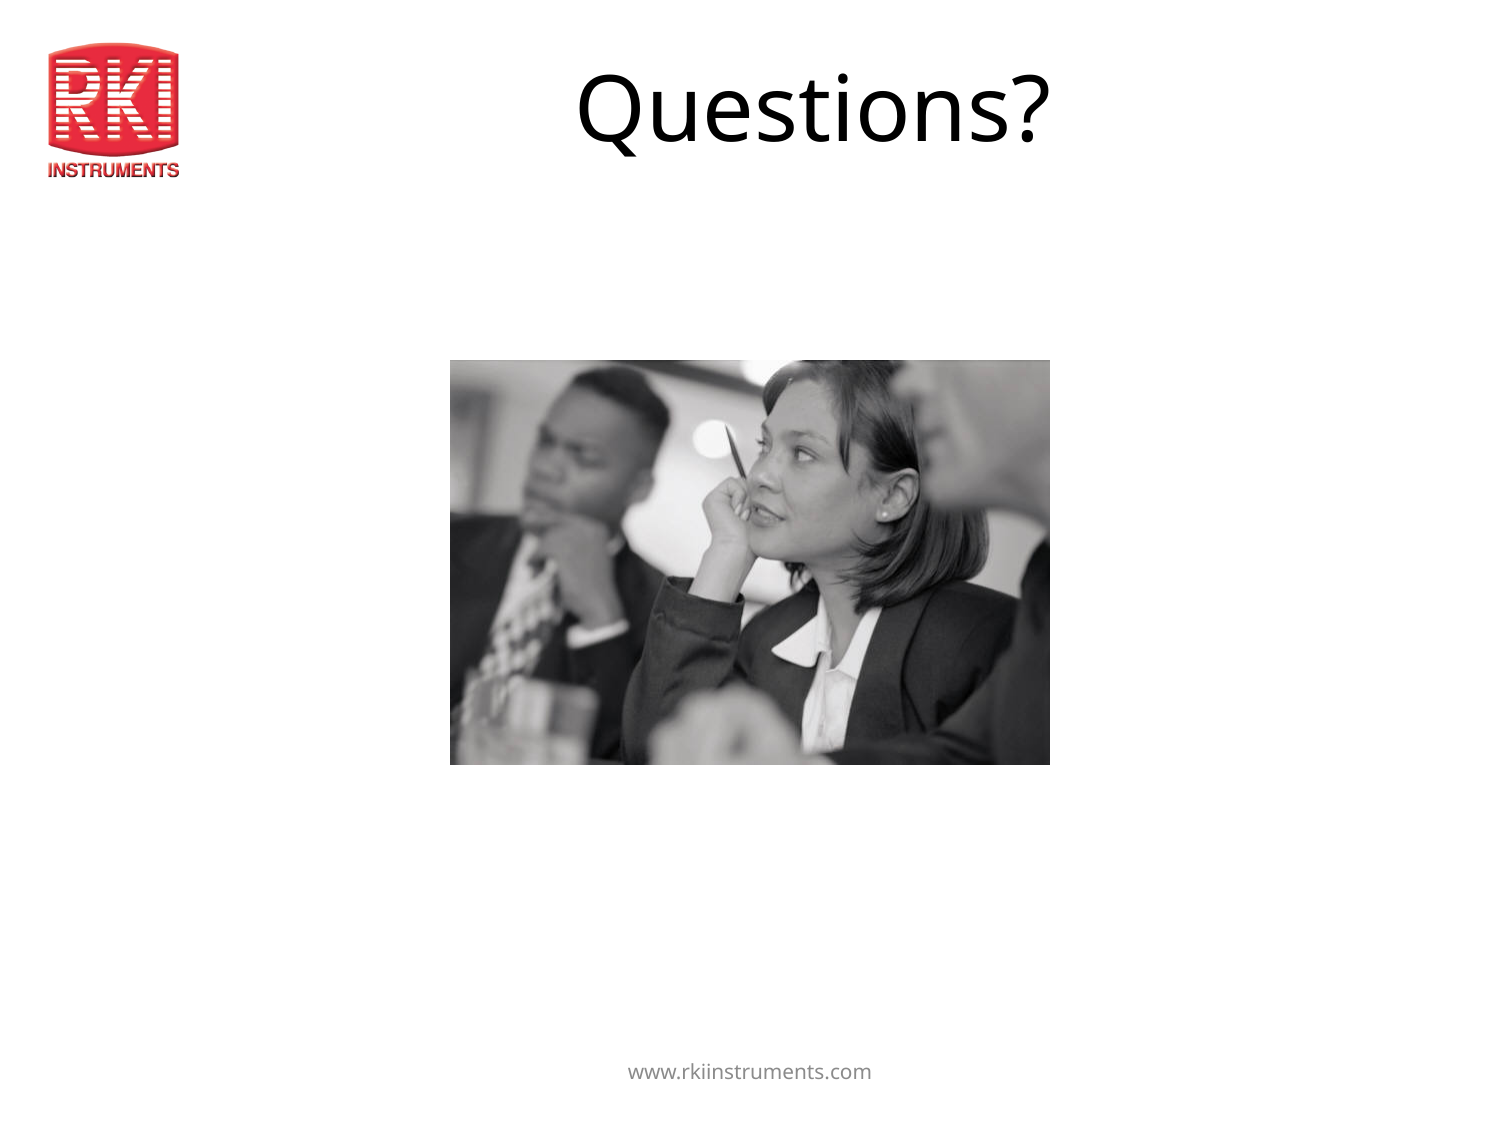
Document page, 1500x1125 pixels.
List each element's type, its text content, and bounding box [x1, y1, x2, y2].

footer www.rkiinstruments.com [512, 1042, 988, 1103]
picture [449, 360, 1051, 765]
picture [37, 37, 188, 184]
title Questions? [175, 49, 1451, 161]
